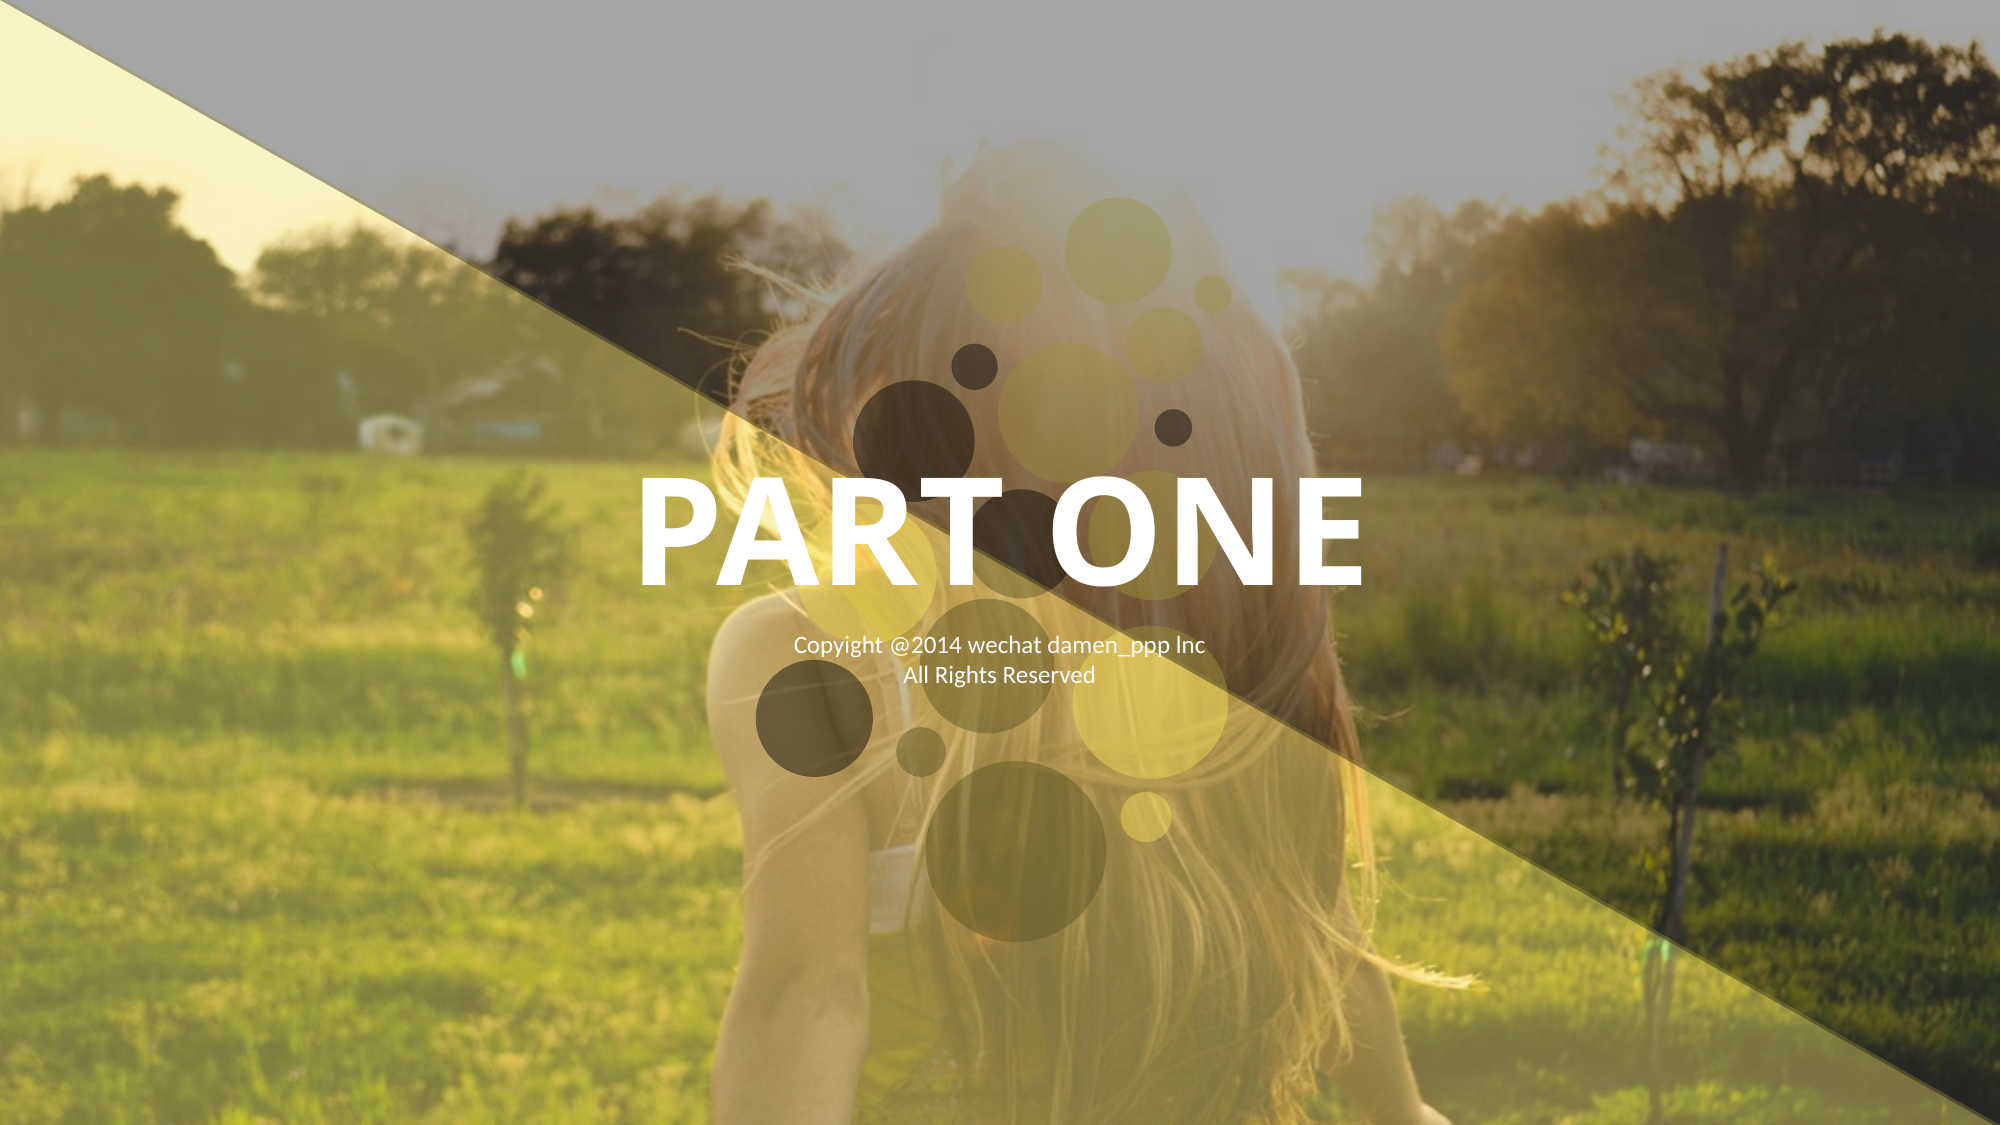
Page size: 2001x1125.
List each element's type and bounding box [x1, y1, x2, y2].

picture [0, 0, 2001, 1125]
text_box [506, 428, 1494, 697]
